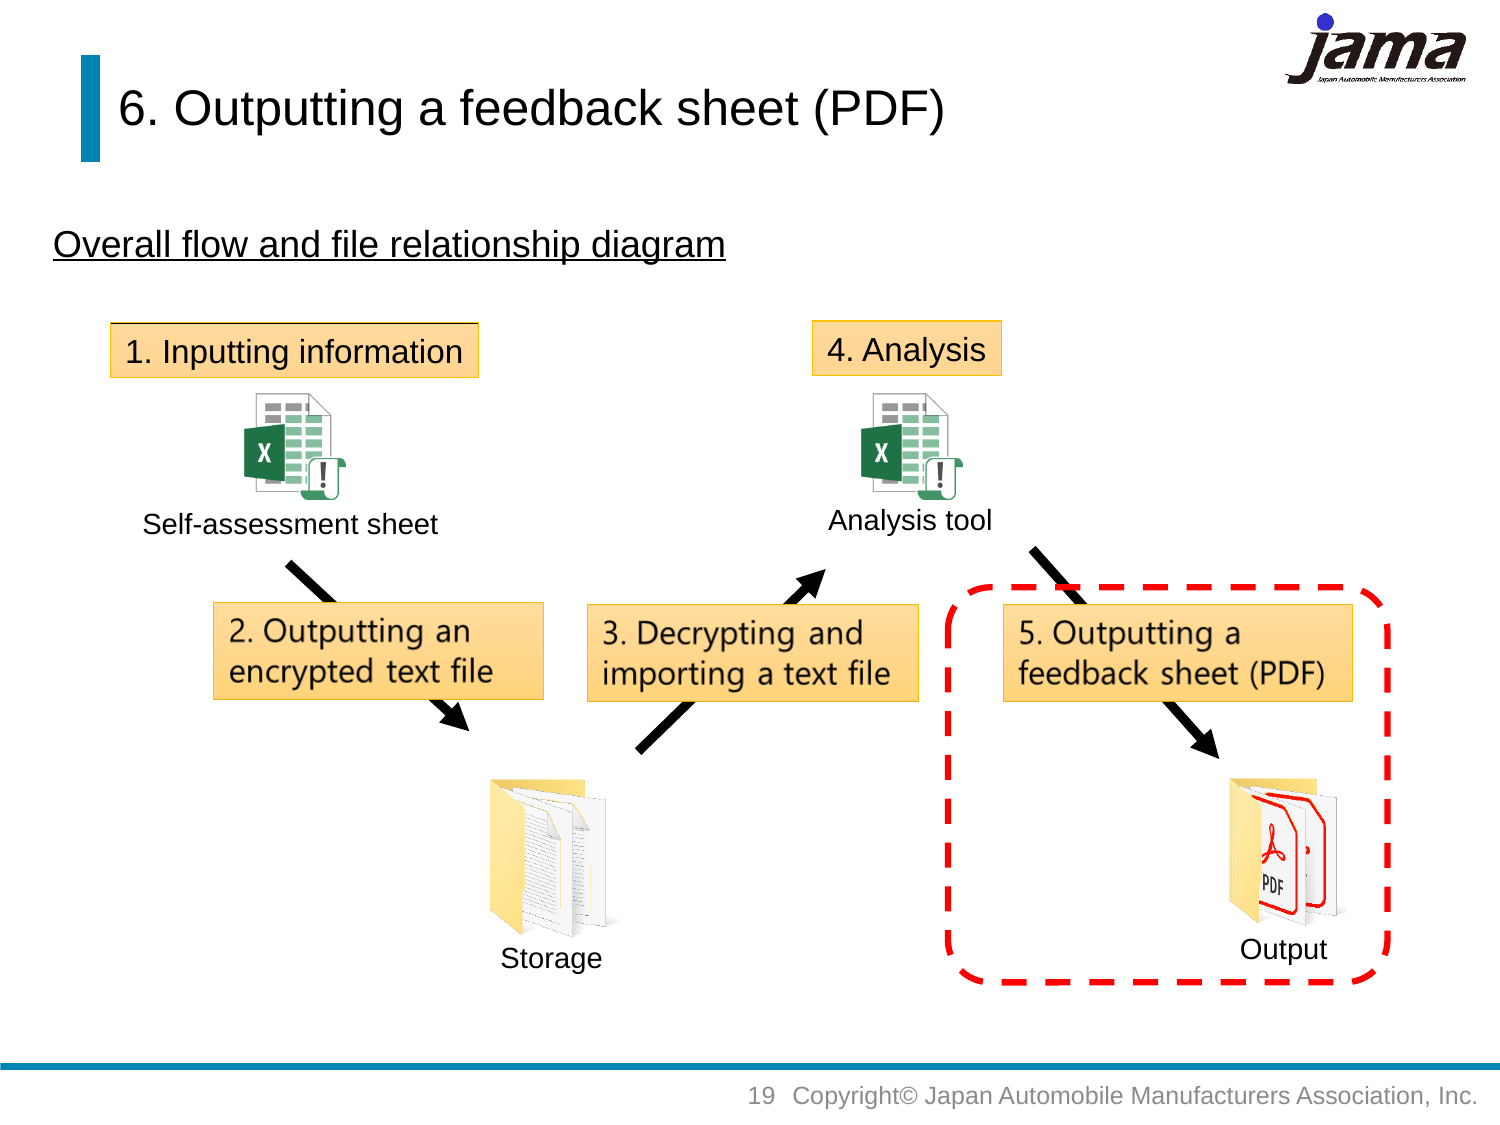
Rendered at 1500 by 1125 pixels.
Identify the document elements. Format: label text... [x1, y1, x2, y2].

picture [1285, 13, 1466, 84]
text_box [1032, 712, 1220, 759]
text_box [1032, 548, 1220, 600]
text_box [813, 388, 1008, 545]
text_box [287, 563, 470, 598]
picture [997, 600, 1353, 712]
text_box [287, 710, 470, 732]
picture [581, 600, 919, 712]
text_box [1219, 769, 1347, 974]
slide_number 19 [592, 1065, 931, 1125]
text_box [482, 770, 621, 983]
text_box [946, 586, 1389, 984]
title 6. Outputting a feedback sheet (PDF) [103, 59, 1397, 159]
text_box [127, 388, 455, 550]
picture [208, 598, 544, 710]
list Overall flow and file relationship diagram [37, 217, 1332, 288]
text_box 1. Inputting information [110, 322, 479, 378]
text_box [637, 712, 826, 752]
footer Copyright© Japan Automobile Manufacturers Association, Inc. [931, 1065, 1500, 1125]
text_box 4. Analysis [812, 320, 1002, 376]
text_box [637, 568, 826, 600]
